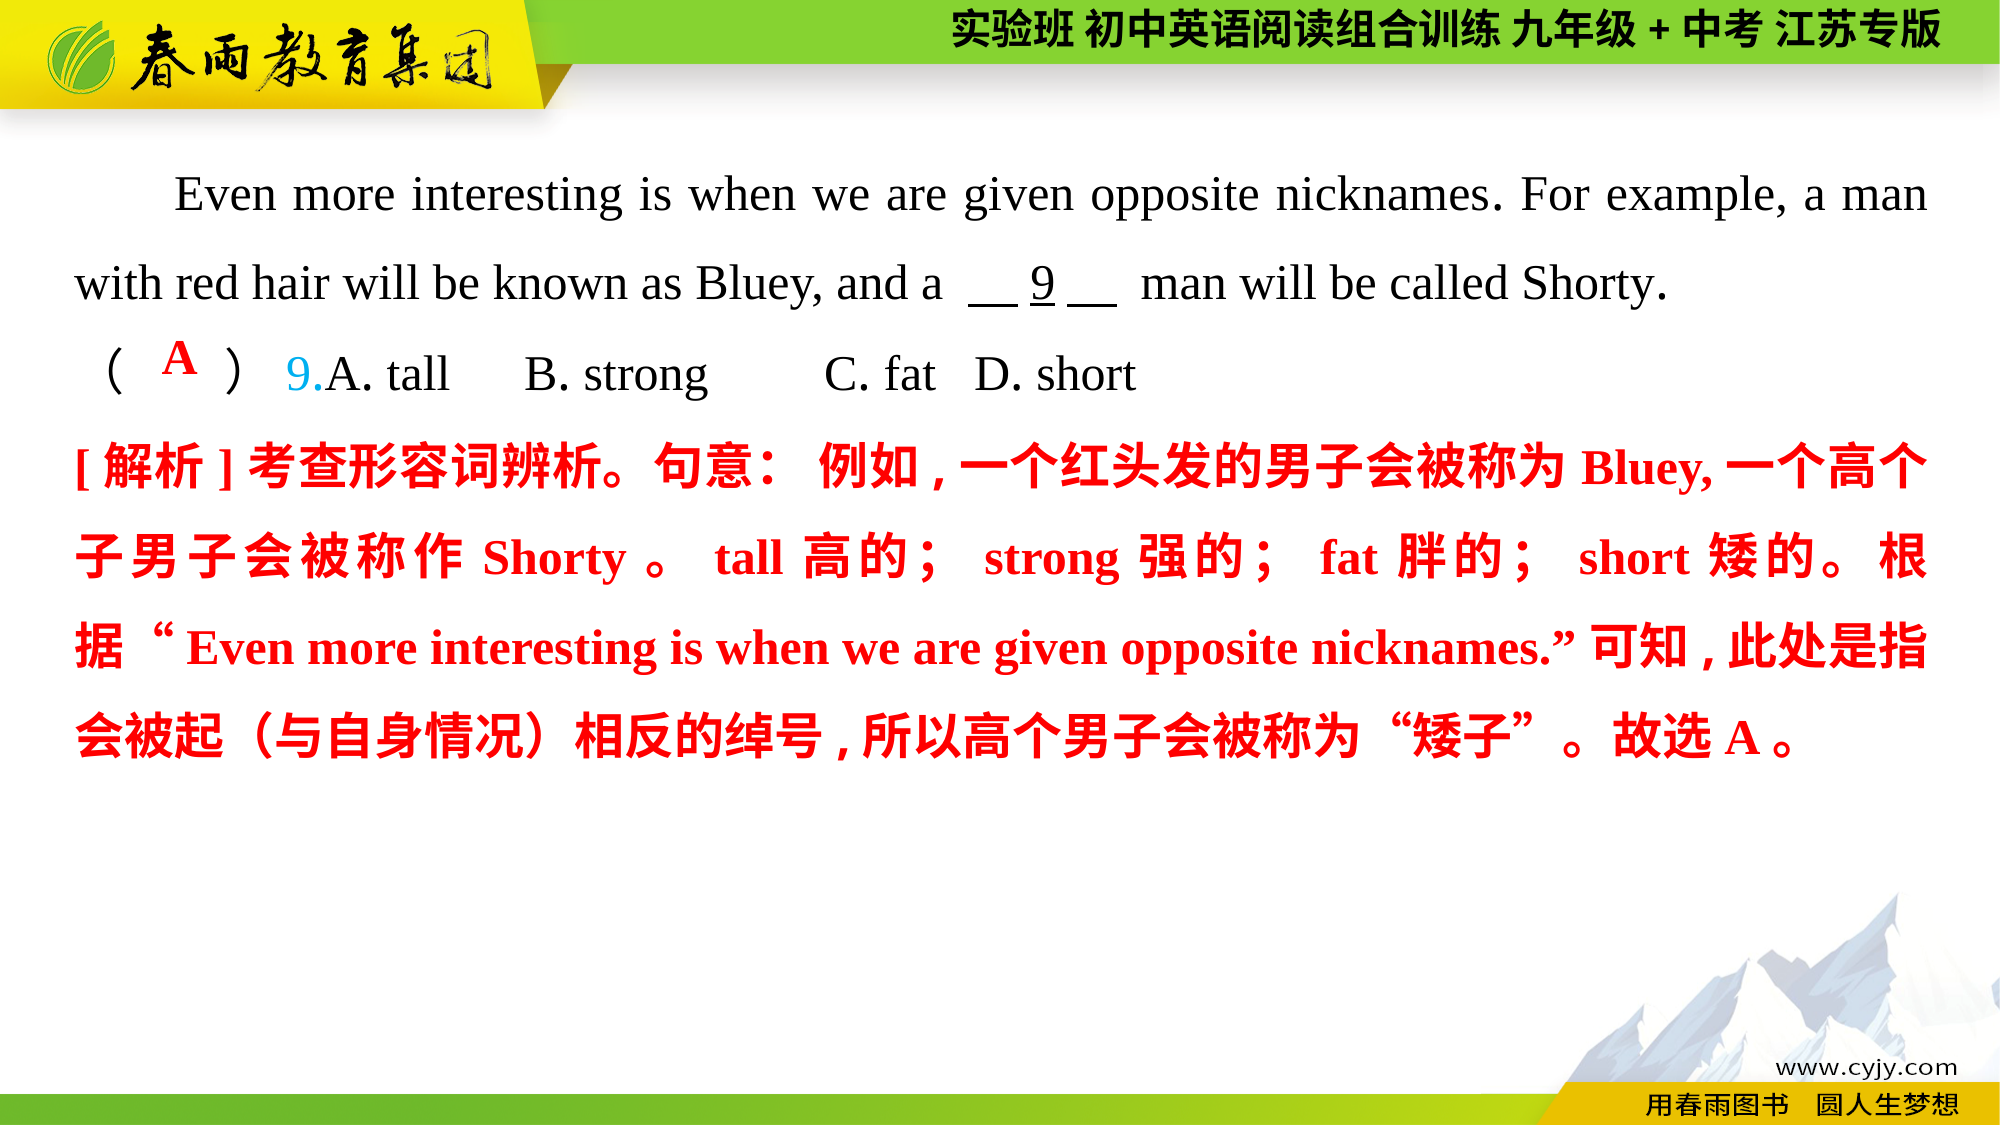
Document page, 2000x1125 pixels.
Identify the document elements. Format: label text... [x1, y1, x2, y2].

text_box A [146, 317, 213, 393]
list Even more interesting is when we are given opposite nicknames. For example, a man with red hair will be known as Bluey, and a 9 man will be called Shorty. [59, 122, 1944, 302]
picture [0, 0, 2000, 1125]
text_box （ ）9.A. tall B. strong C. fat D. short [59, 302, 1944, 397]
text_box [解析]考查形容词辨析。句意： 例如,一个红头发的男子会被称为Bluey,一个高个子男子会被称作Shorty。tall高的；strong强的；fat胖的；short矮的。根据“Even more interesting is when we are given opposite nicknames.”可知,此处是指会被起（与自身情况）相反的绰号,所以高个男子会被称为“矮子”。故选A。 [59, 397, 1944, 773]
